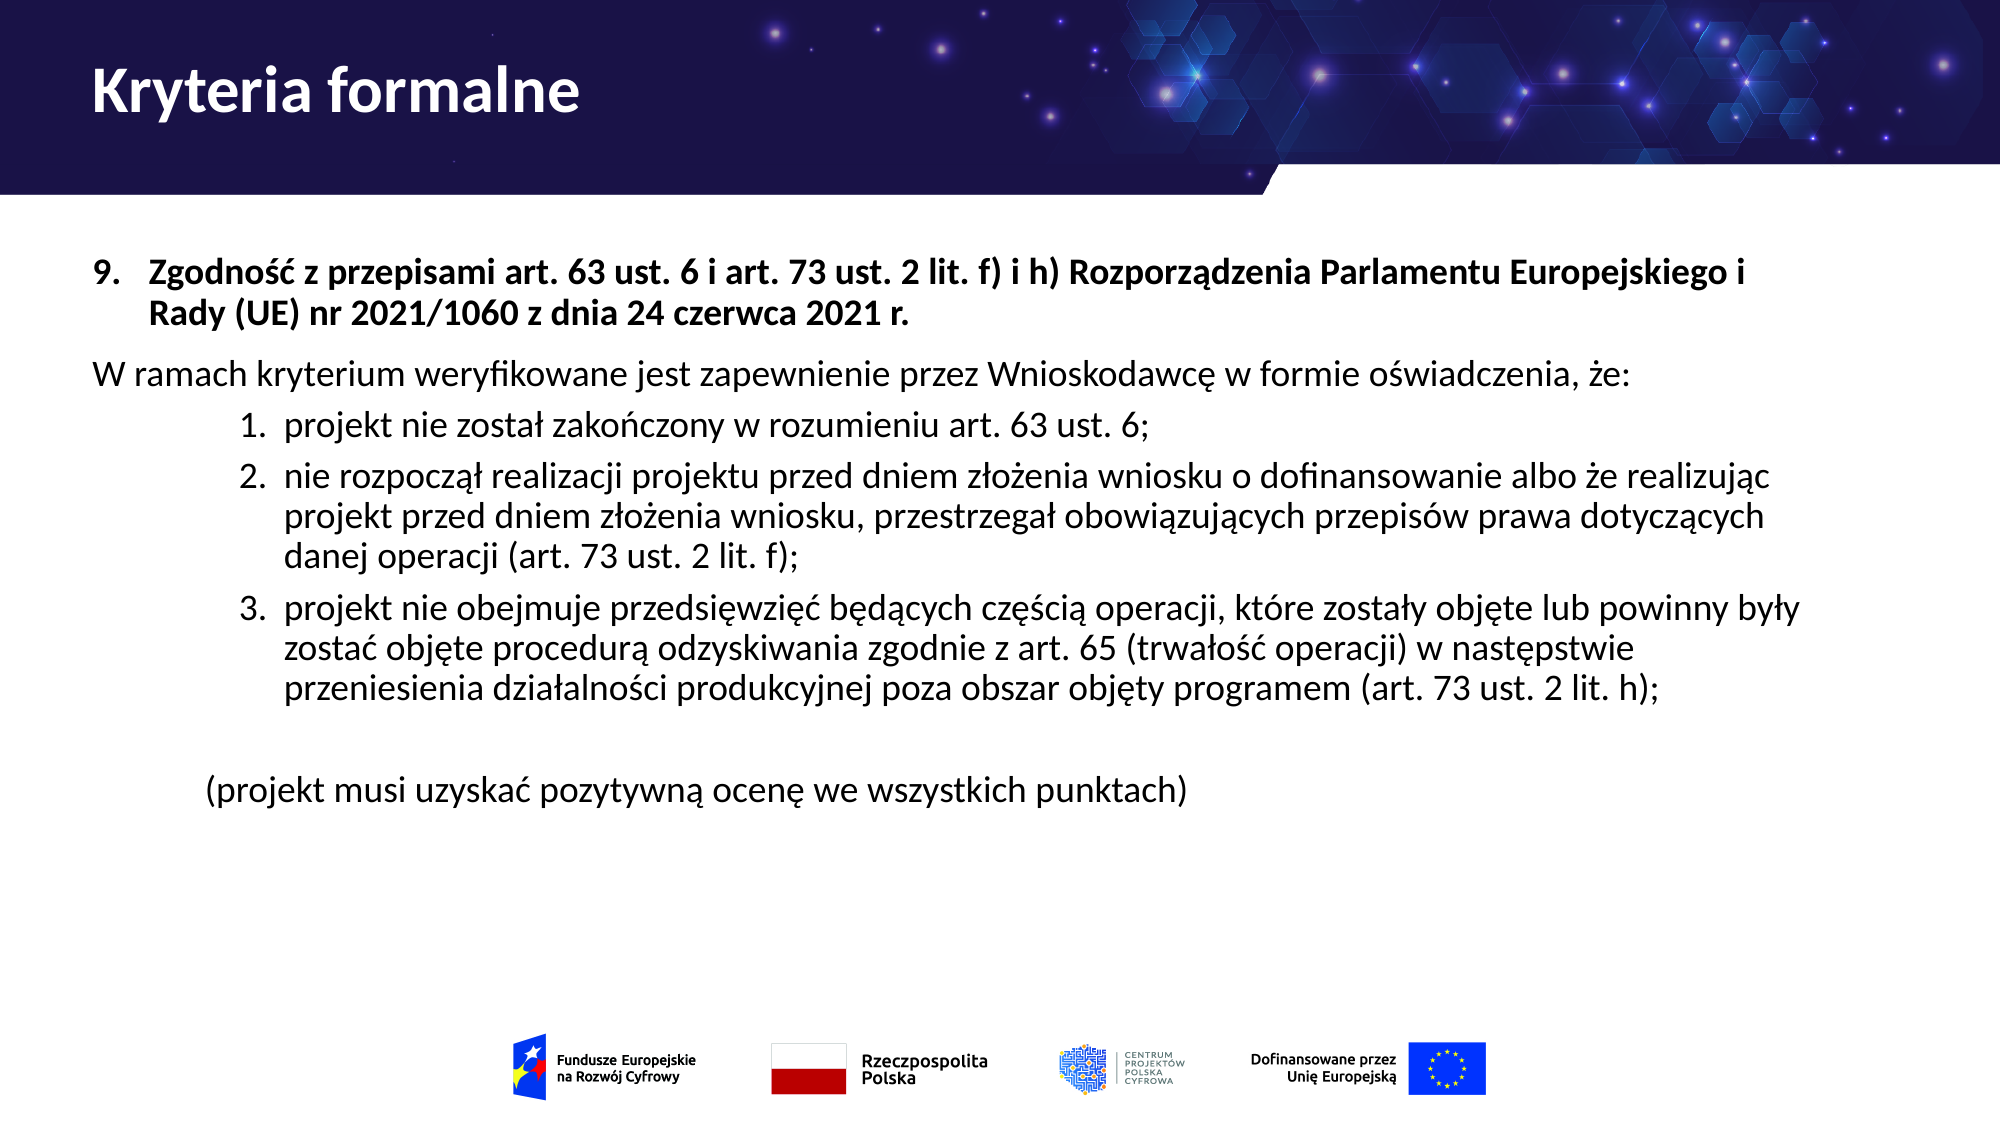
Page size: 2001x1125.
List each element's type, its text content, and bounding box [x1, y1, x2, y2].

title Kryteria formalne [77, 46, 1863, 136]
list Zgodność z przepisami art. 63 ust. 6 i art. 73 ust. 2 lit. f) i h) Rozporządzenia Parlamentu Europejskiego i Rady (UE) nr 2021/1060 z dnia 24 czerwca 2021 r. W ramach kryterium weryfikowane jest zapewnienie przez Wnioskodawcę w formie oświadczenia, że: projekt nie został zakończony w rozumieniu art. 63 ust. 6; nie rozpoczął realizacji projektu przed dniem złożenia wniosku o dofinansowanie albo że realizując projekt przed dniem złożenia wniosku, przestrzegał obowiązujących przepisów prawa dotyczących danej operacji (art. 73 ust. 2 lit. f); projekt nie obejmuje przedsięwzięć będących częścią operacji, które zostały objęte lub powinny były zostać objęte procedurą odzyskiwania zgodnie z art. 65 (trwałość operacji) w następstwie przeniesienia działalności produkcyjnej poza obszar objęty programem (art. 73 ust. 2 lit. h); (projekt musi uzyskać pozytywną ocenę we wszystkich punktach) [77, 244, 1840, 920]
picture [491, 1011, 1509, 1122]
picture [0, 0, 2000, 195]
